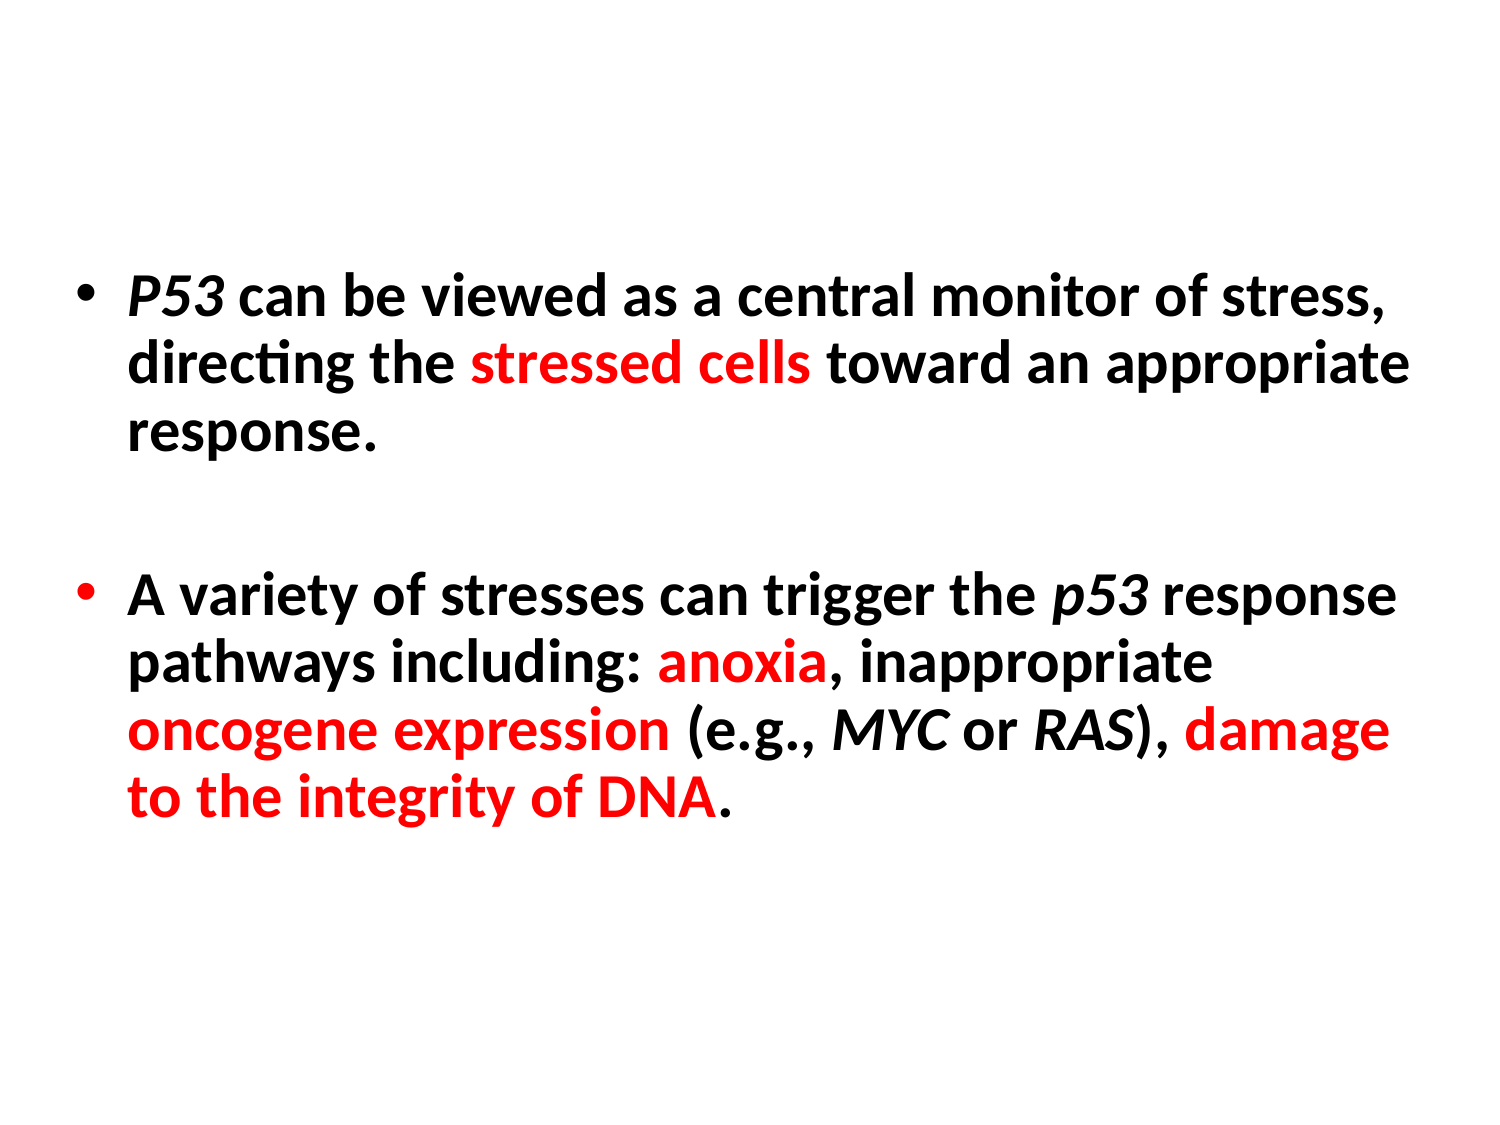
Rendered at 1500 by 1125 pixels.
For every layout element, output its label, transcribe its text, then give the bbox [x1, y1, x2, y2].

list P53 can be viewed as a central monitor of stress, directing the stressed cells toward an appropriate response. A variety of stresses can trigger the p53 response pathways including: anoxia, inappropriate oncogene expression (e.g., MYC or RAS), damage to the integrity of DNA. [75, 262, 1425, 1005]
